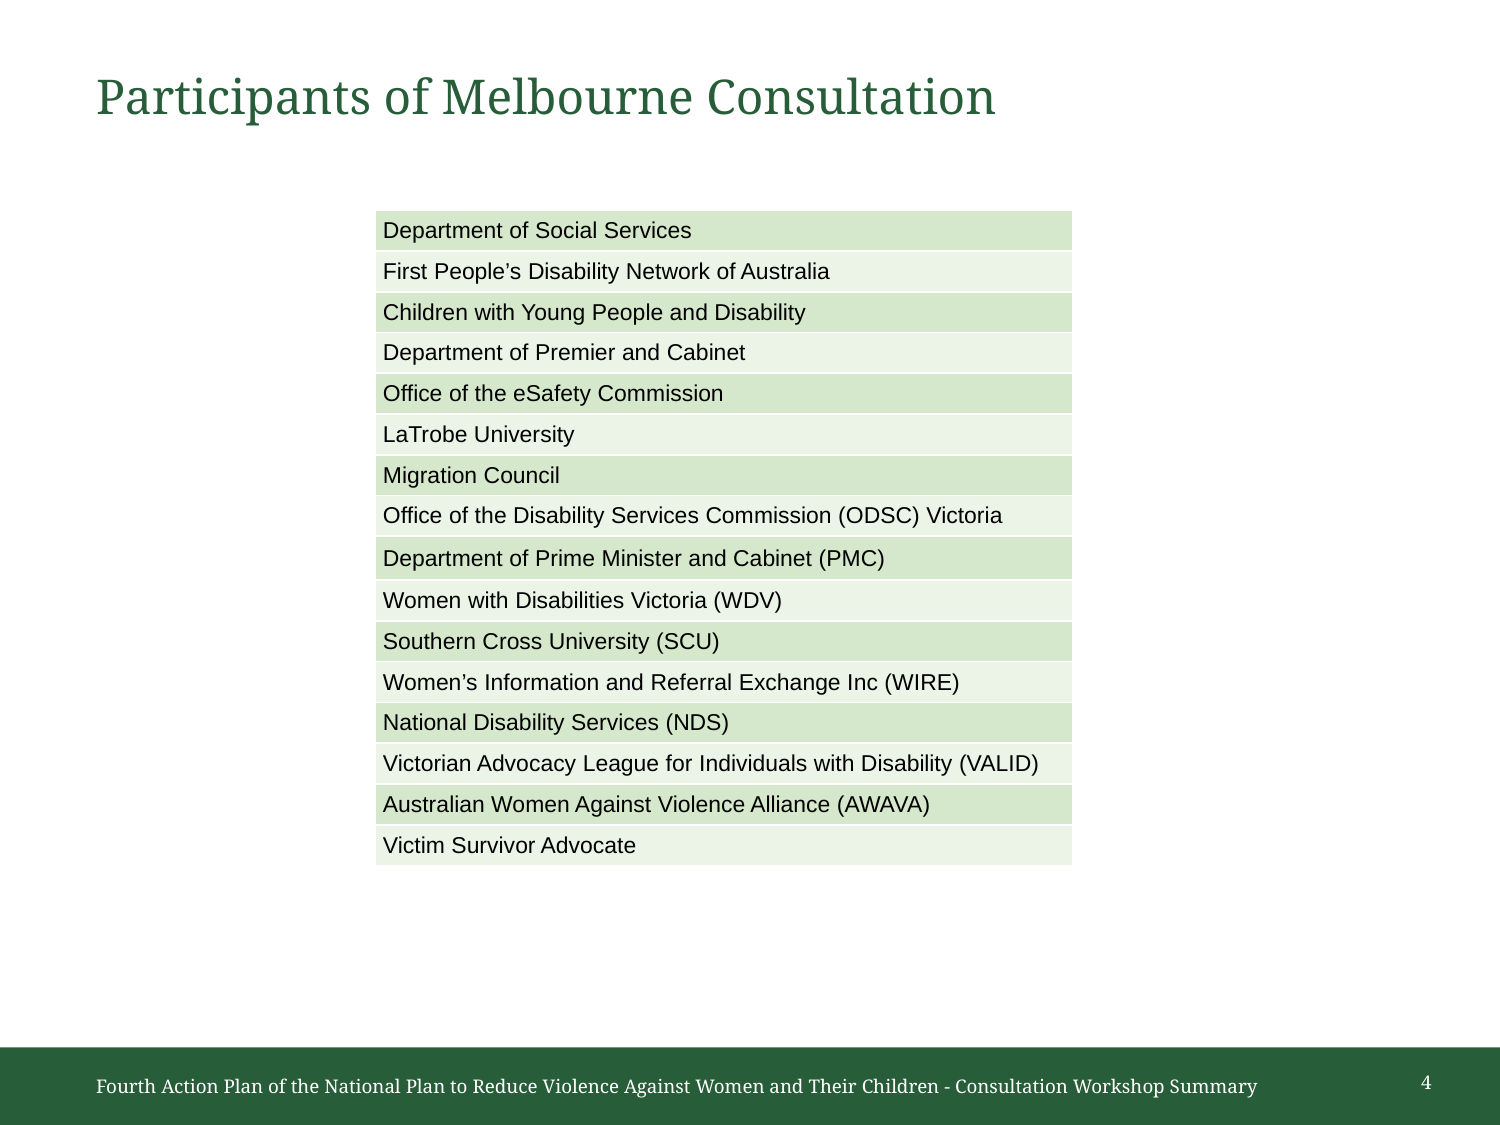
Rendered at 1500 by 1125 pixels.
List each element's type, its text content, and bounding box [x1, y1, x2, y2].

table_cell Women with Disabilities Victoria (WDV) [376, 581, 1072, 620]
table_cell Department of Premier and Cabinet [376, 333, 1072, 372]
table_cell Migration Council [376, 456, 1072, 495]
table_cell Children with Young People and Disability [376, 293, 1072, 332]
table_cell Office of the eSafety Commission [376, 374, 1072, 413]
table_cell First People’s Disability Network of Australia [376, 252, 1072, 291]
table_cell Victim Survivor Advocate [376, 826, 1072, 865]
table_cell Southern Cross University (SCU) [376, 622, 1072, 661]
table_cell Department of Prime Minister and Cabinet (PMC) [376, 537, 1072, 579]
table_cell National Disability Services (NDS) [376, 703, 1072, 742]
table_cell Victorian Advocacy League for Individuals with Disability (VALID) [376, 744, 1072, 783]
table_cell LaTrobe University [376, 415, 1072, 454]
table_header Department of Social Services [376, 211, 1072, 250]
title Participants of Melbourne Consultation [95, 76, 1405, 133]
table_cell Australian Women Against Violence Alliance (AWAVA) [376, 785, 1072, 824]
table_cell Office of the Disability Services Commission (ODSC) Victoria [376, 496, 1072, 535]
text_box Fourth Action Plan of the National Plan to Reduce Violence Against Women and Their Children - Consultation Workshop Summary [96, 1074, 1273, 1098]
table_cell Women’s Information and Referral Exchange Inc (WIRE) [376, 662, 1072, 702]
slide_number 4 [1410, 1072, 1432, 1095]
